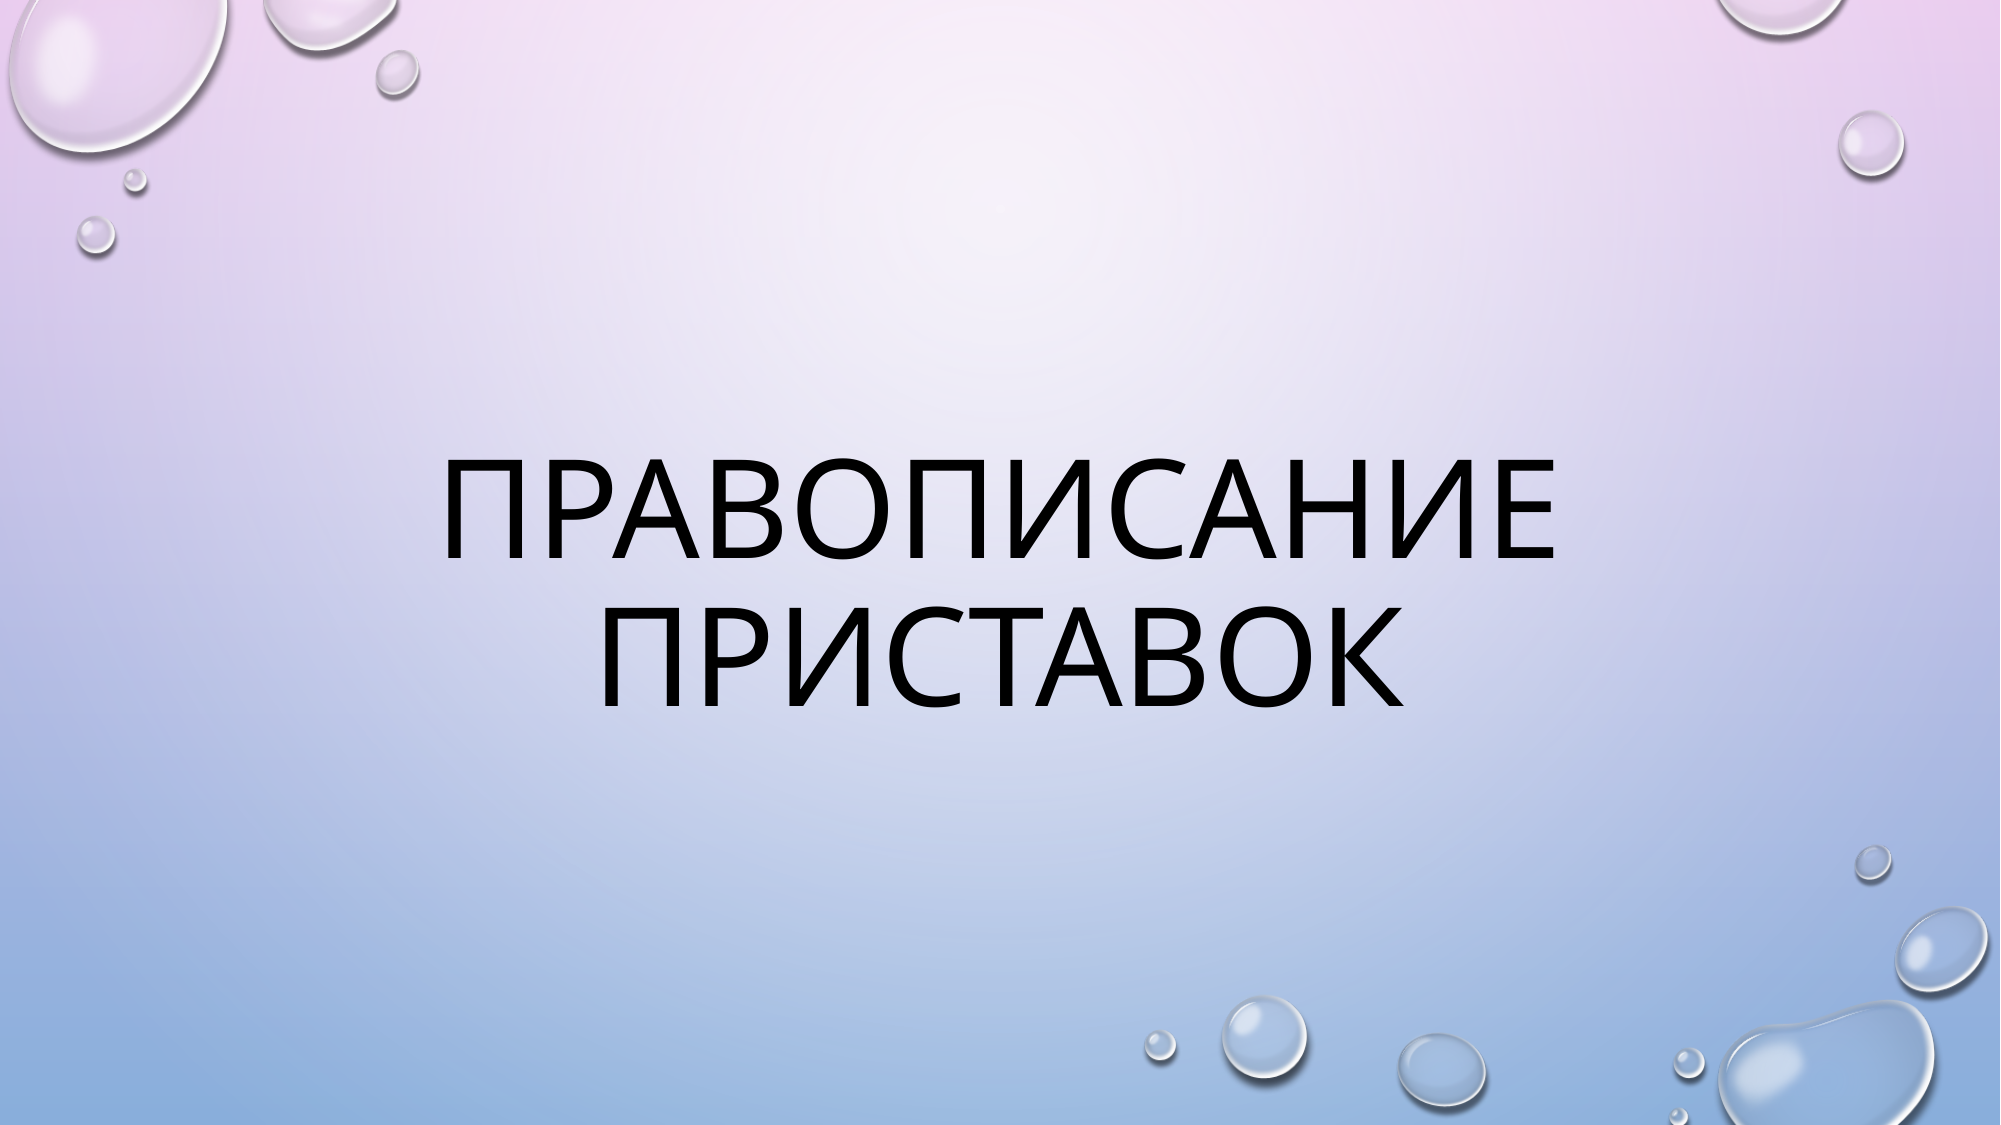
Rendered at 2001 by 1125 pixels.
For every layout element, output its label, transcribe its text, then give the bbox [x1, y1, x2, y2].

title Правописание приставок [149, 135, 1848, 745]
picture [0, 0, 2000, 1125]
